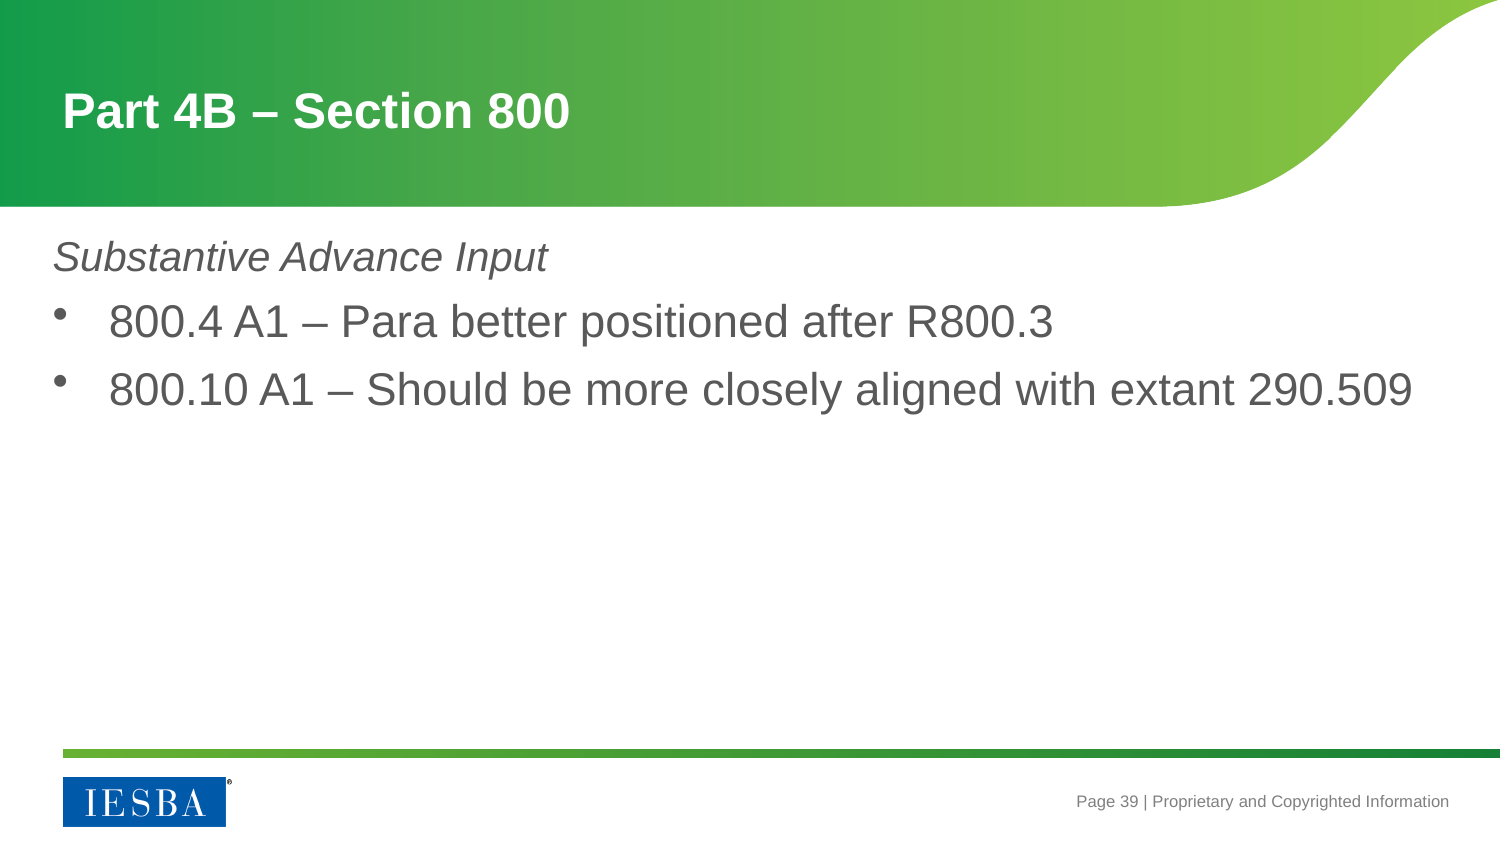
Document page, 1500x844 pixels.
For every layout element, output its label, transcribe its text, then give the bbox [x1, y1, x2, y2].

list Substantive Advance Input 800.4 A1 – Para better positioned after R800.3 800.10 A1 – Should be more closely aligned with extant 290.509 [37, 221, 1475, 723]
title Part 4B – Section 800 [62, 75, 1300, 142]
picture [0, 0, 1500, 207]
picture [63, 777, 232, 827]
